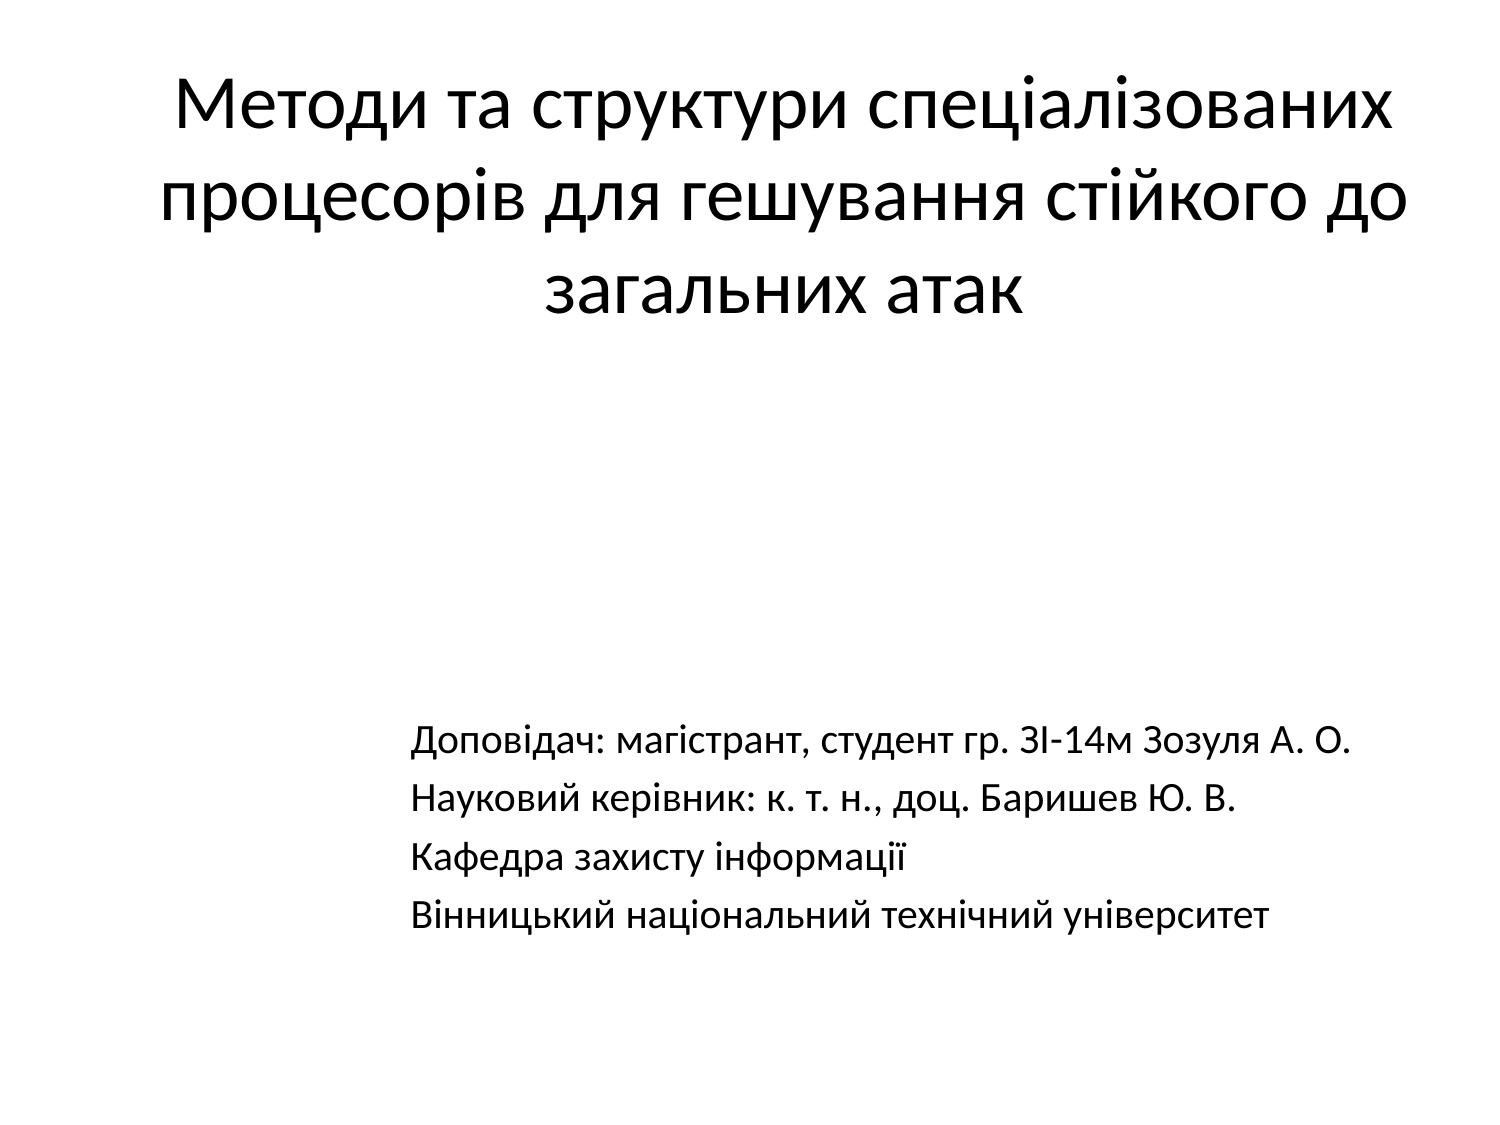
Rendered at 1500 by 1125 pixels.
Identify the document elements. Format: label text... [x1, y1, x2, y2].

subtitle Доповідач: магістрант, студент гр. ЗІ-14м Зозуля А. О. Науковий керівник: к. т. н., доц. Баришев Ю. В. Кафедра захисту інформації Вінницький національний технічний університет [395, 704, 1500, 965]
title Методи та структури спеціалізованих процесорів для гешування стійкого до загальних атак [0, 42, 1500, 337]
